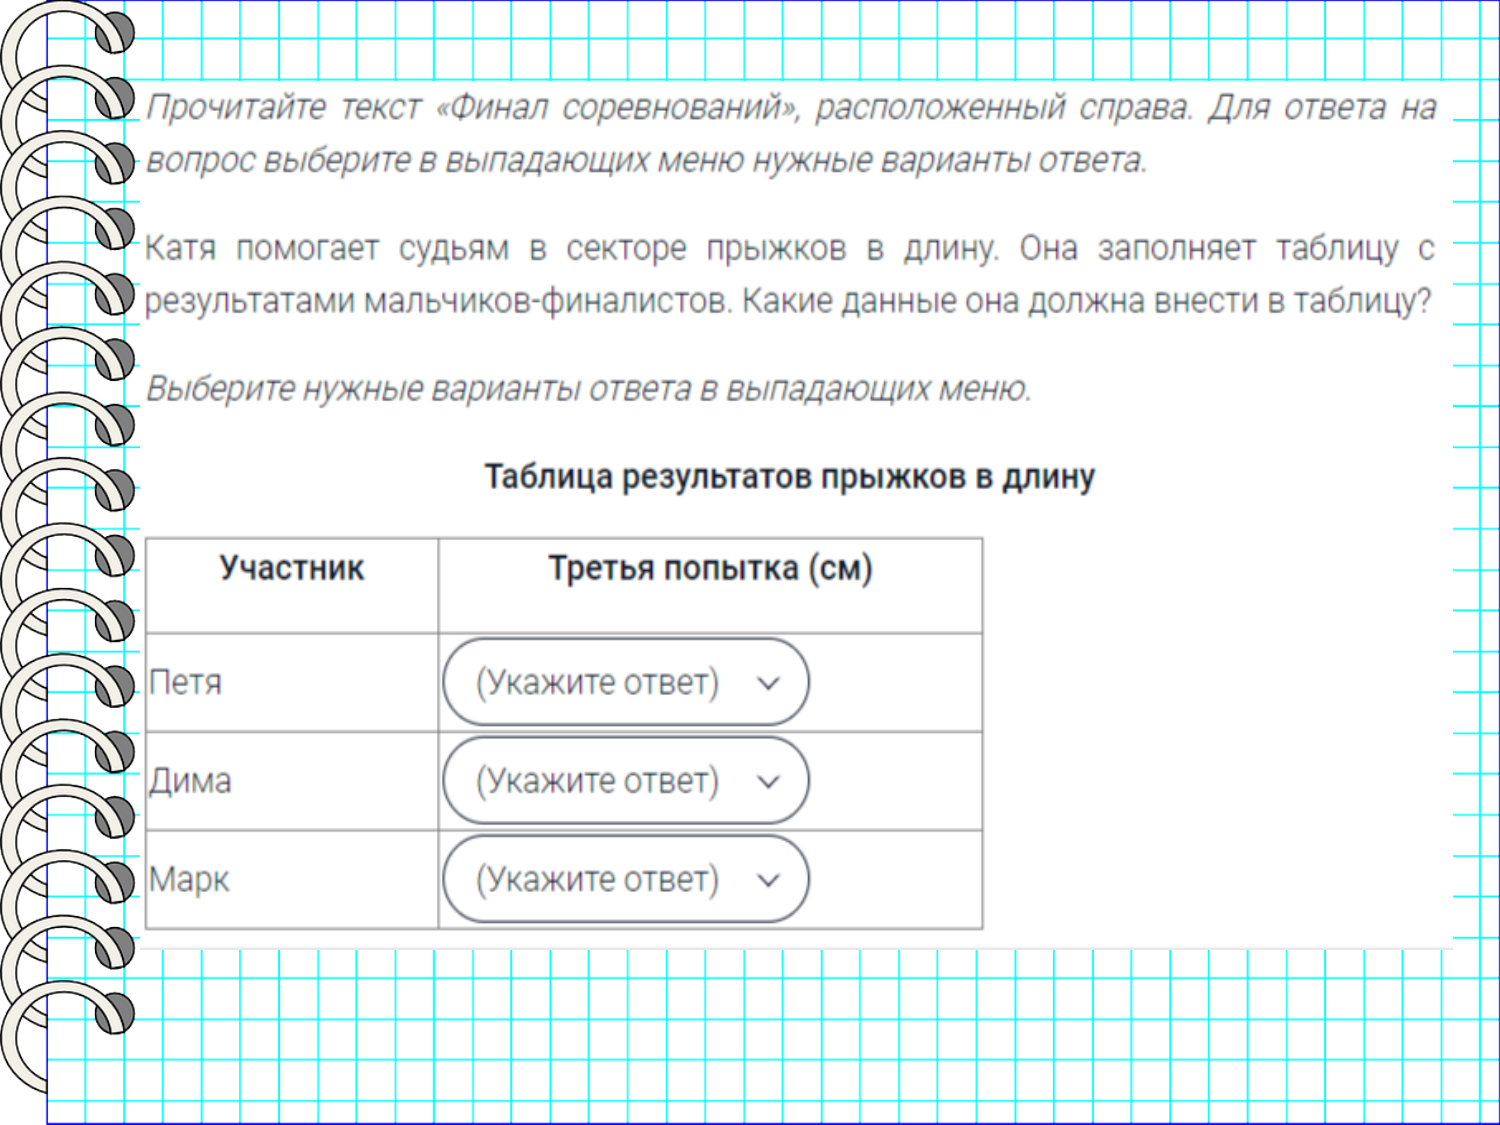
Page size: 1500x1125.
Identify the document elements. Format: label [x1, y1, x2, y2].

list [140, 81, 1453, 950]
picture [0, 0, 1500, 1125]
